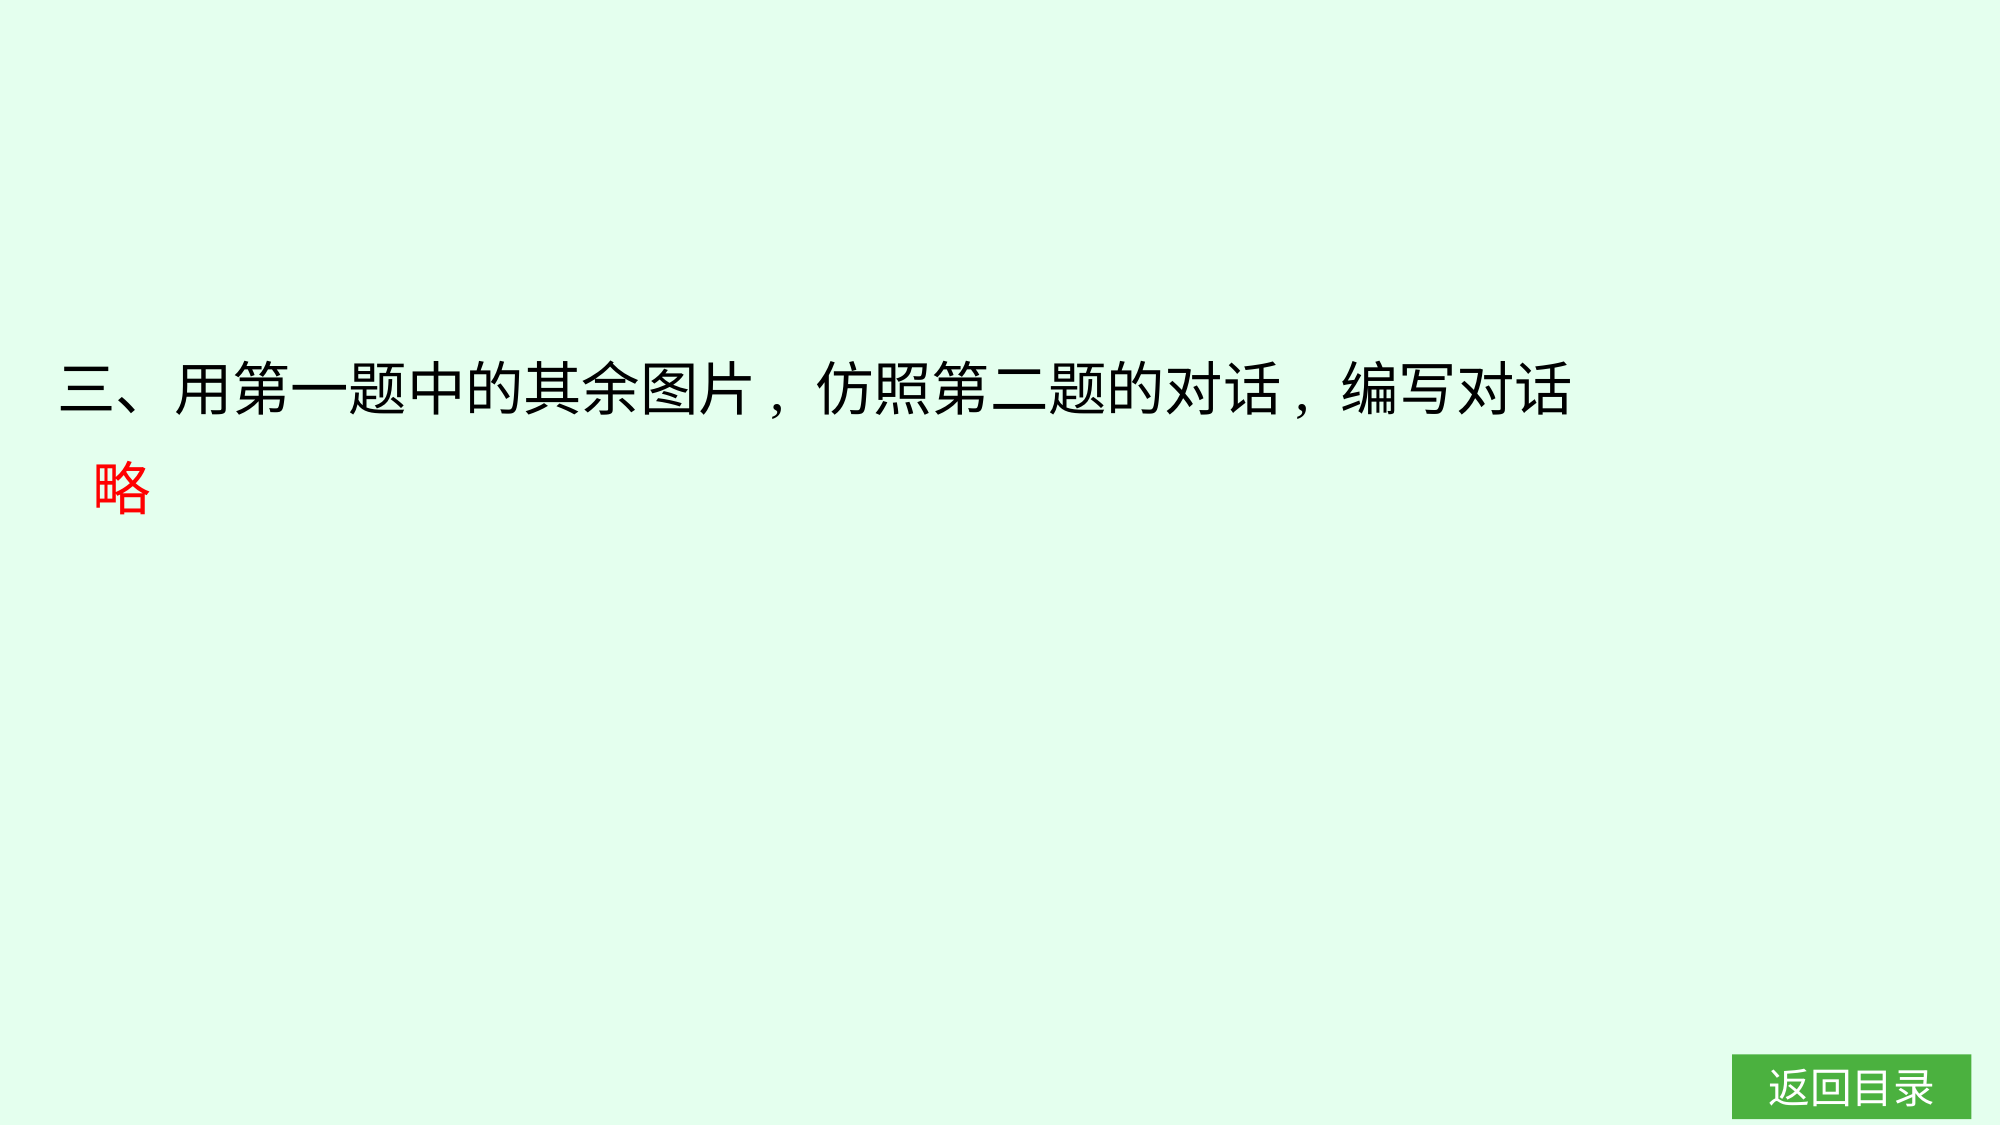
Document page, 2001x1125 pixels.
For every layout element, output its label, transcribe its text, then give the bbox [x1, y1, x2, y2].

text_box 三、用第一题中的其余图片, 仿照第二题的对话, 编写对话 [42, 323, 1588, 430]
text_box 略 [78, 430, 166, 530]
